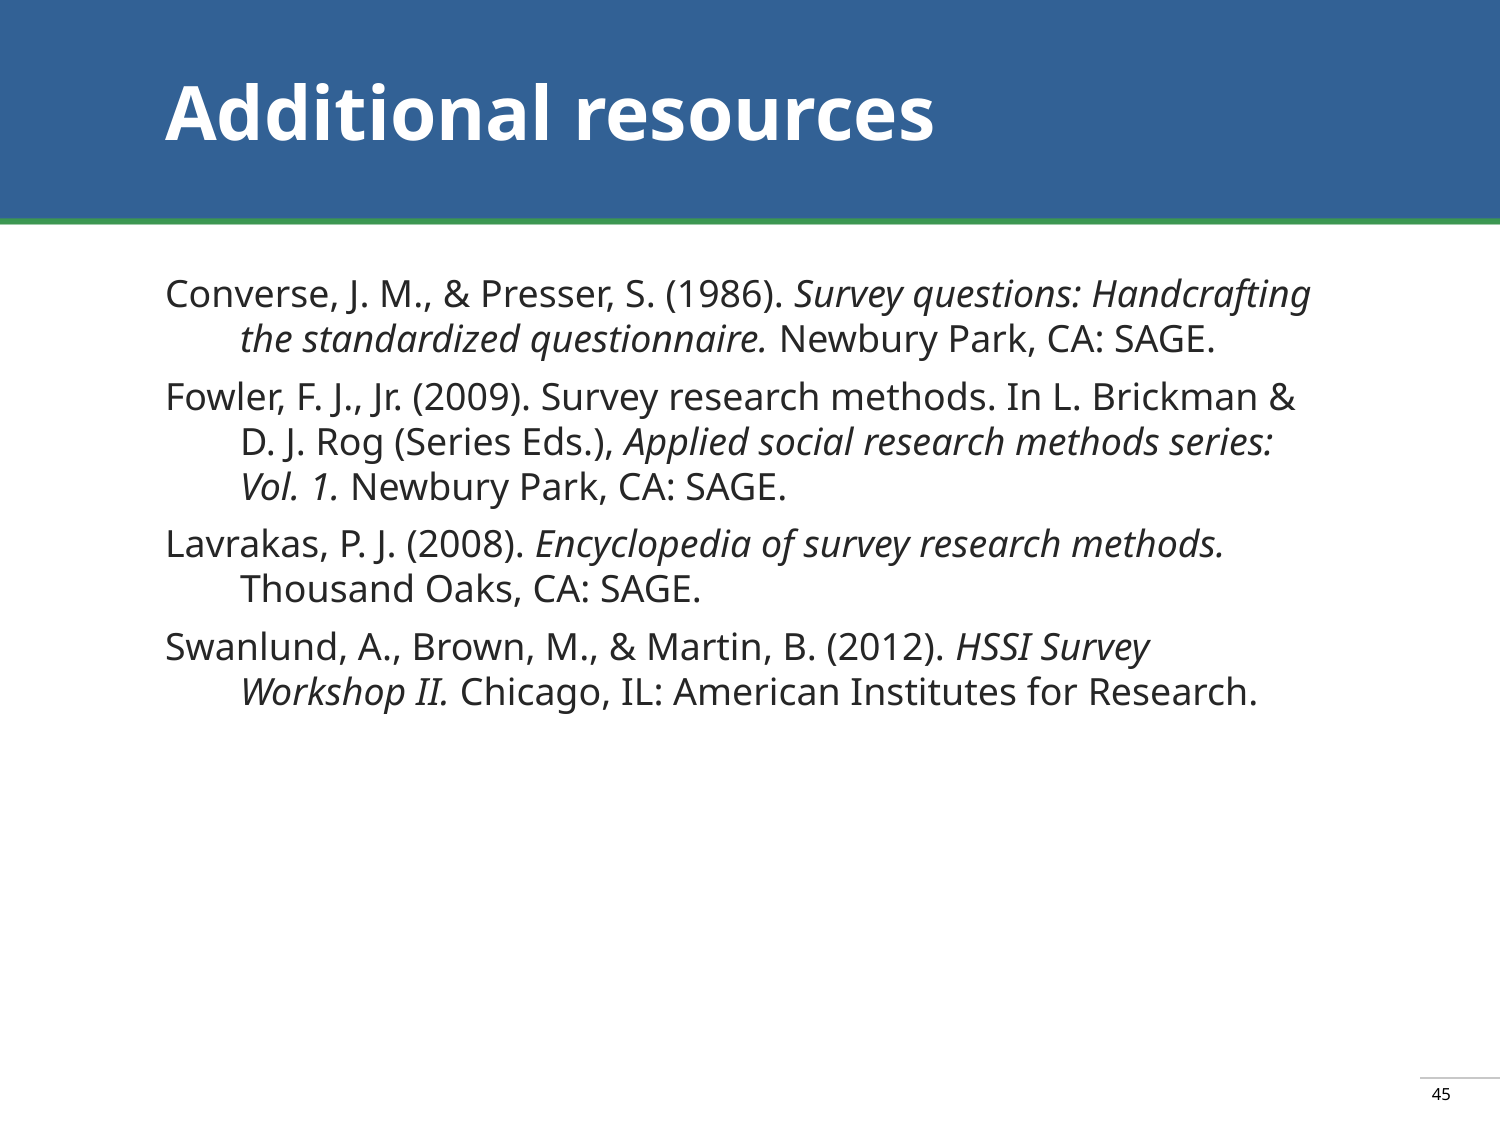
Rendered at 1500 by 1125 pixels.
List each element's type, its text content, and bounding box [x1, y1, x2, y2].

slide_number 45 [1431, 1085, 1458, 1106]
picture [0, 0, 1500, 1125]
list Converse, J. M., & Presser, S. (1986). Survey questions: Handcrafting the standardized questionnaire. Newbury Park, CA: SAGE. Fowler, F. J., Jr. (2009). Survey research methods. In L. Brickman & D. J. Rog (Series Eds.), Applied social research methods series: Vol. 1. Newbury Park, CA: SAGE. Lavrakas, P. J. (2008). Encyclopedia of survey research methods. Thousand Oaks, CA: SAGE. Swanlund, A., Brown, M., & Martin, B. (2012). HSSI Survey Workshop II. Chicago, IL: American Institutes for Research. [150, 262, 1350, 1005]
title Additional resources [150, 0, 1350, 221]
